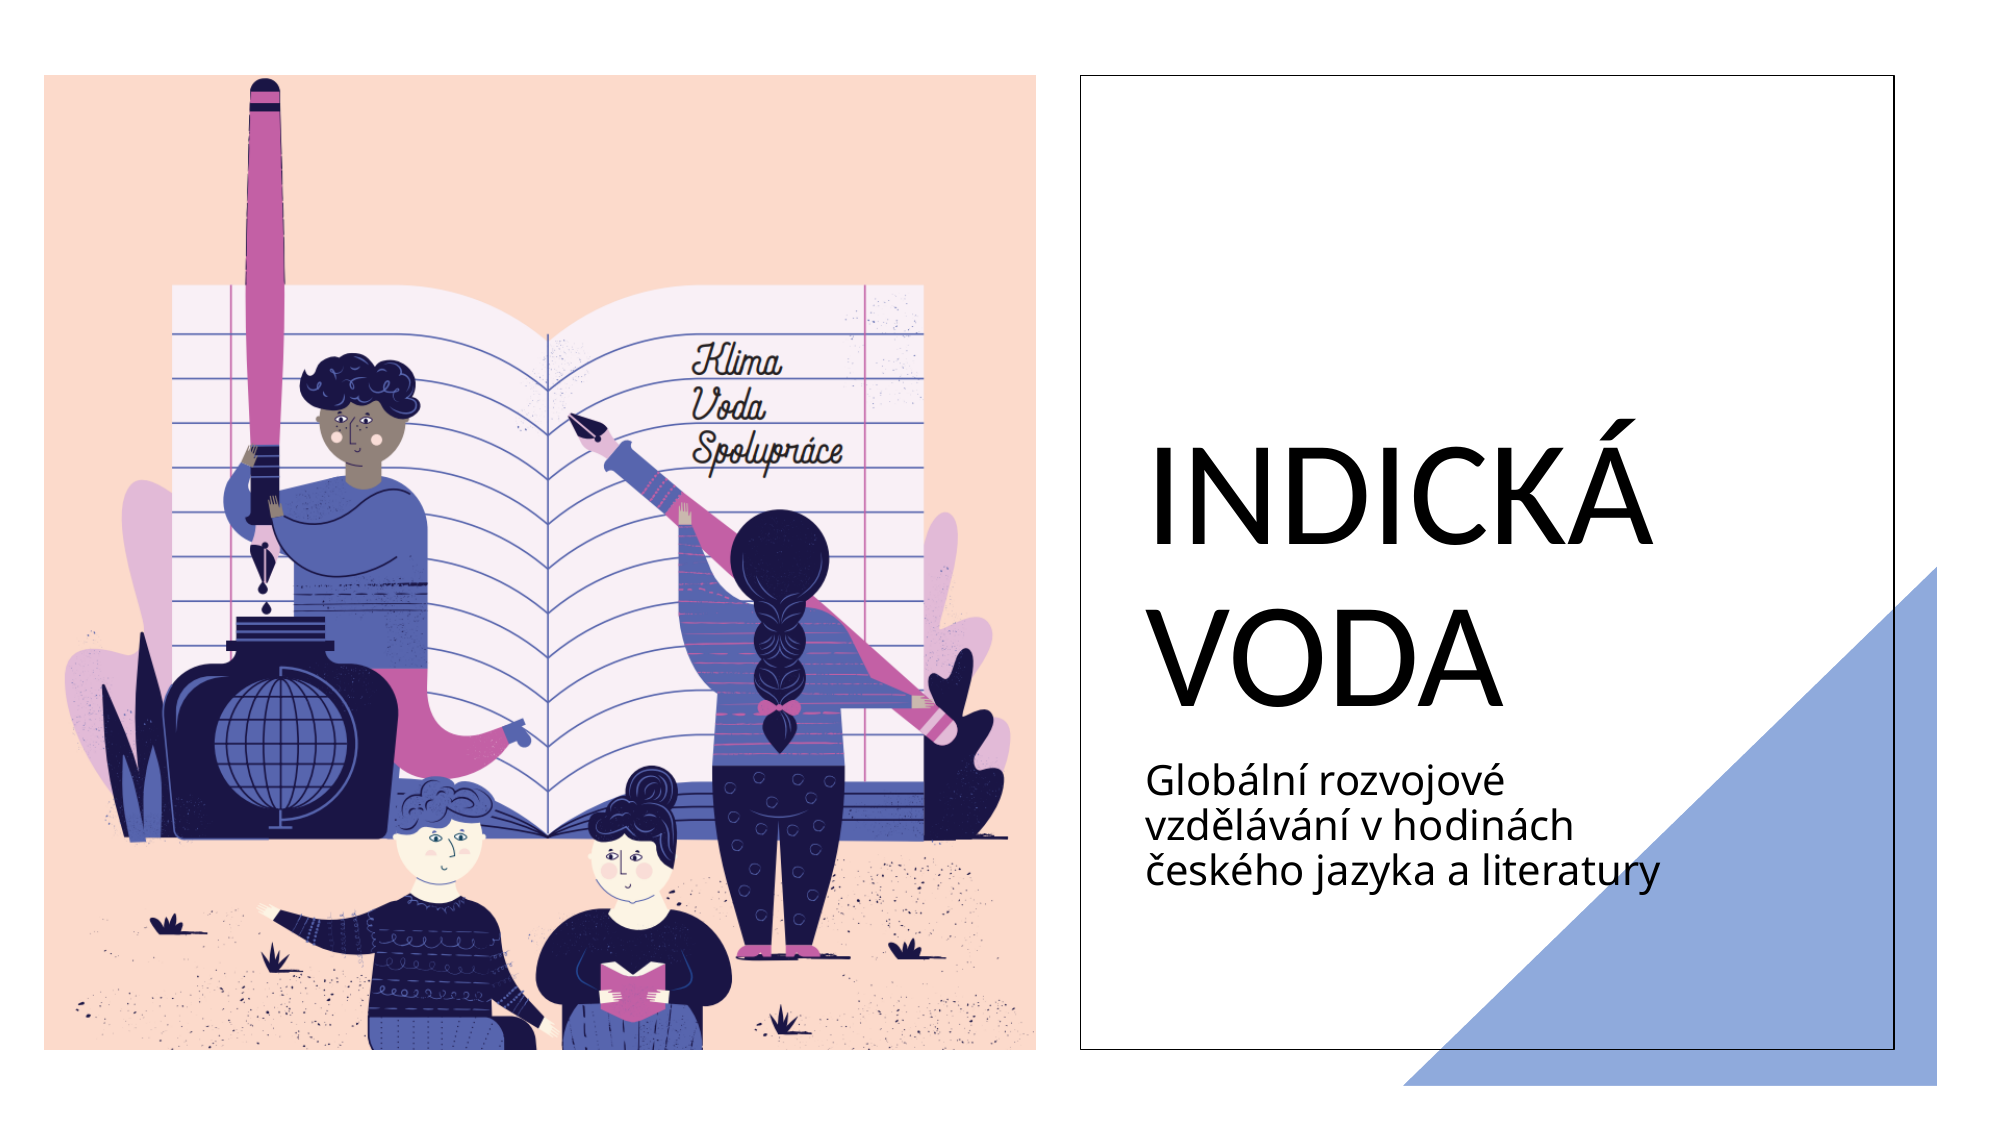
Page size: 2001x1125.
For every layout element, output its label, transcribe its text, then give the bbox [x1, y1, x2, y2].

text_box INDICKÁ VODA [1130, 173, 1846, 747]
text_box [1080, 75, 1895, 1050]
picture [44, 75, 1036, 1050]
text_box Globální rozvojové vzdělávání v hodinách českého jazyka a literatury [1130, 751, 1714, 967]
text_box [1394, 558, 1941, 1090]
